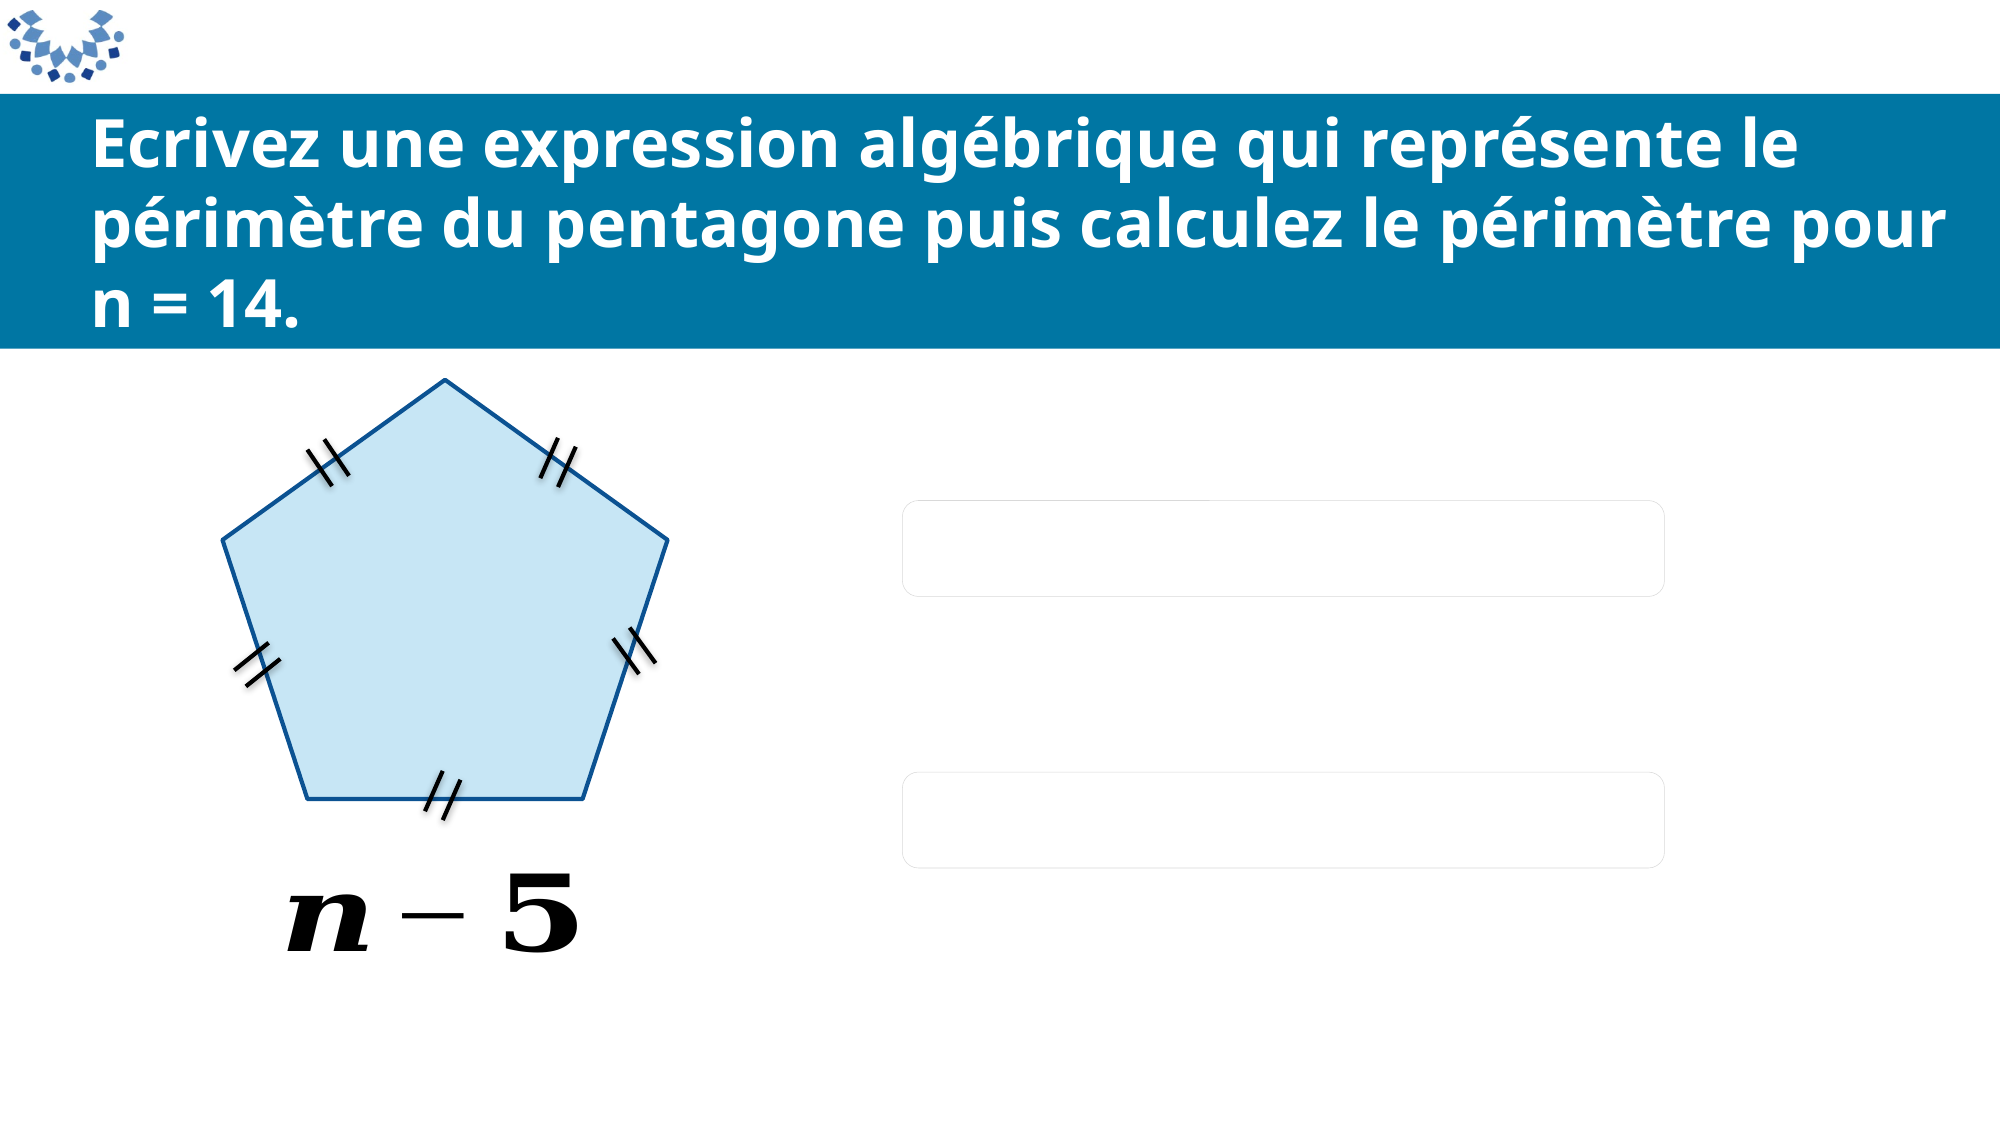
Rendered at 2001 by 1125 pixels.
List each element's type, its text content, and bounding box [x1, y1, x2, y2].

text_box 45 [900, 769, 1667, 871]
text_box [222, 379, 668, 978]
text_box Ecrivez une expression algébrique qui représente le périmètre du pentagone puis calculez le périmètre pour n = 14. [0, 93, 2000, 349]
picture [0, 10, 129, 87]
text_box 5 (n – 5) [900, 498, 1667, 599]
